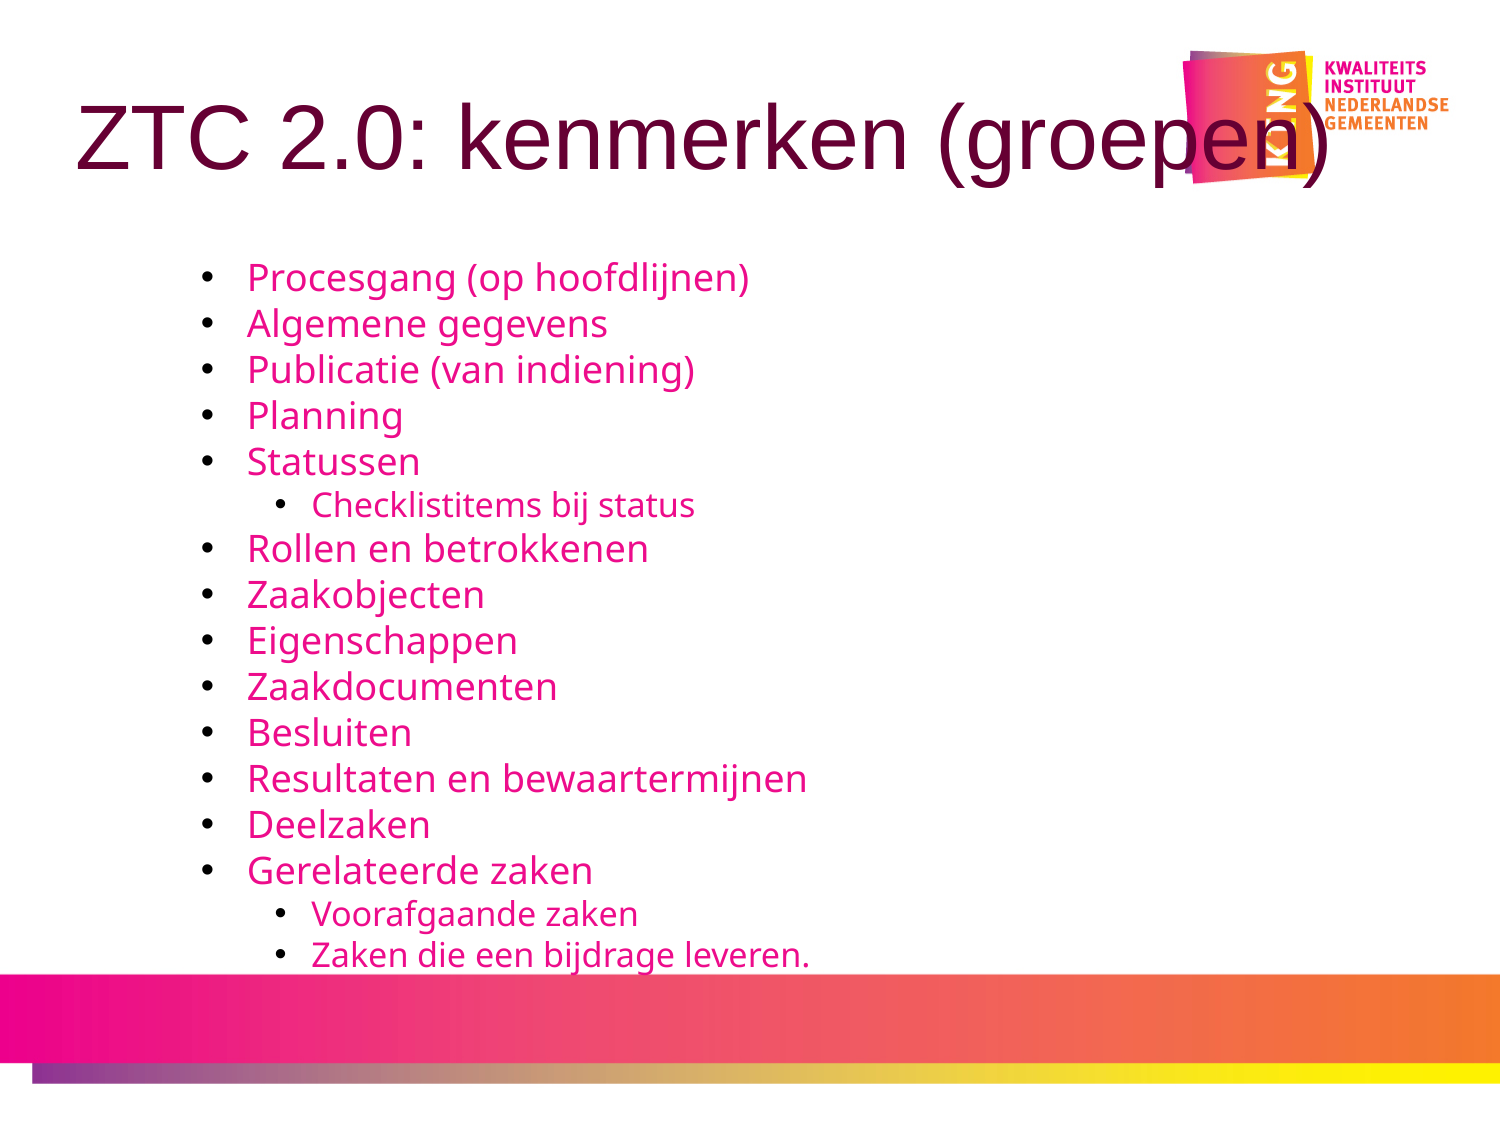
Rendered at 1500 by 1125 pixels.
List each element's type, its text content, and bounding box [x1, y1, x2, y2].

title ZTC 2.0: kenmerken (groepen) [74, 44, 1425, 233]
list Procesgang (op hoofdlijnen) Algemene gegevens Publicatie (van indiening) Planning Statussen Checklistitems bij status Rollen en betrokkenen Zaakobjecten Eigenschappen Zaakdocumenten Besluiten Resultaten en bewaartermijnen Deelzaken Gerelateerde zaken Voorafgaande zaken Zaken die een bijdrage leveren. [111, 245, 1500, 989]
picture [0, 0, 1500, 1125]
